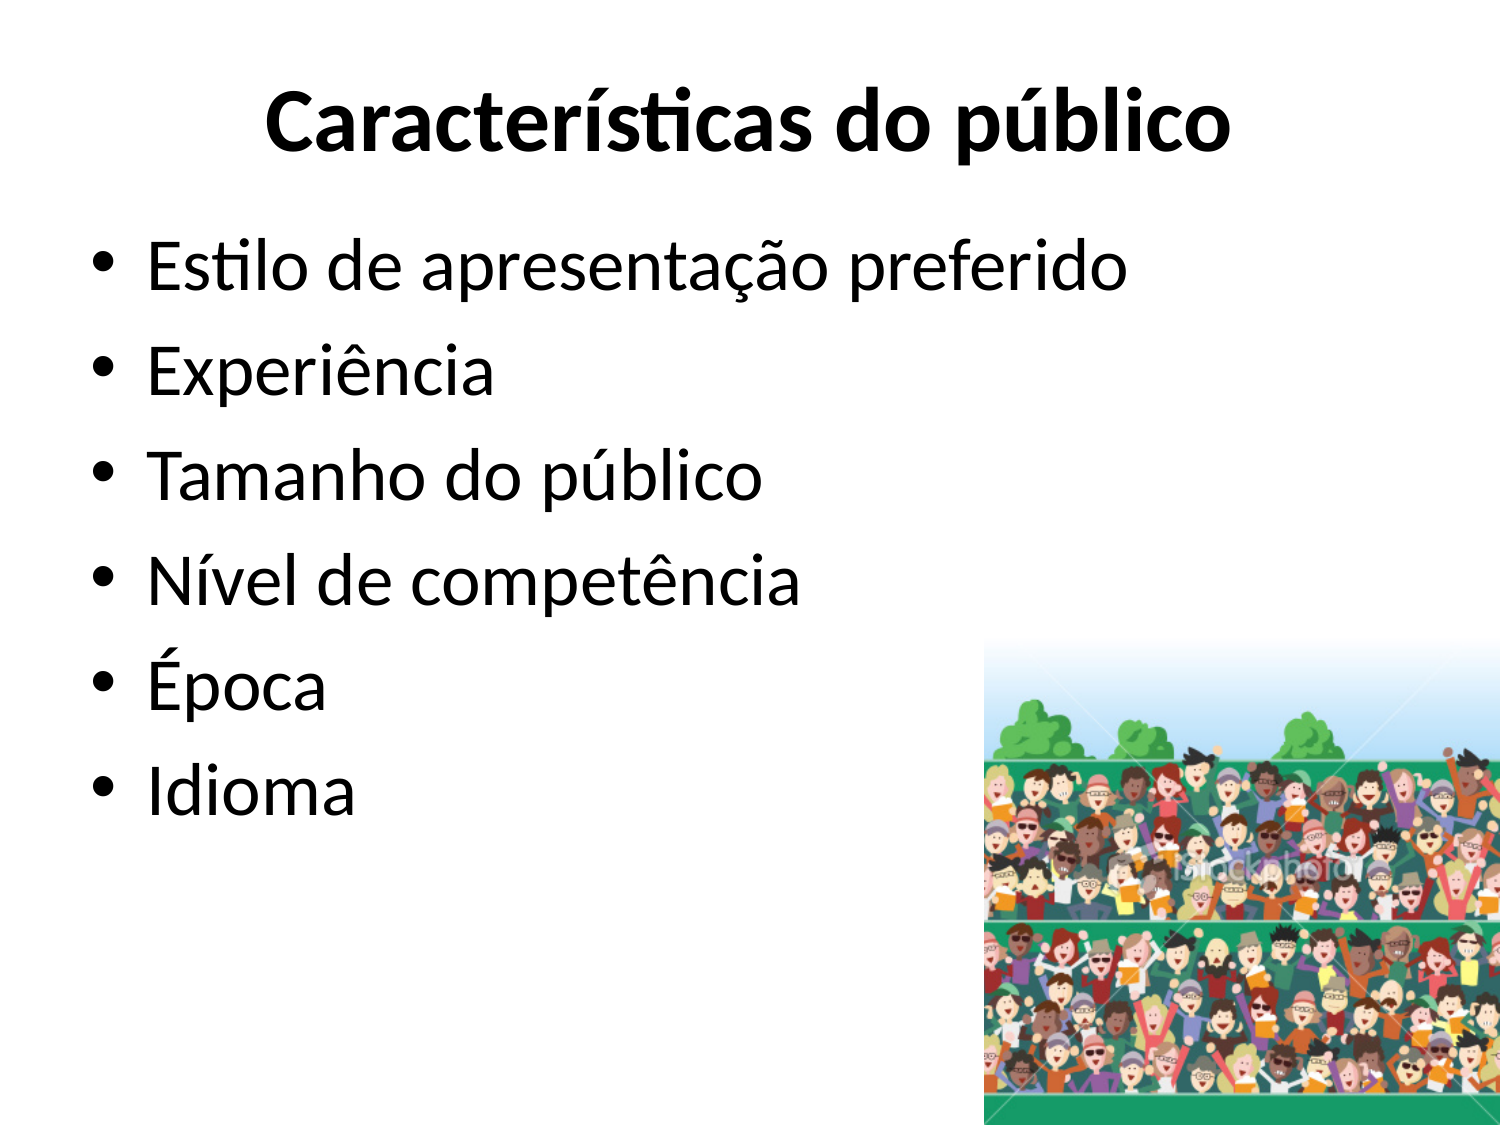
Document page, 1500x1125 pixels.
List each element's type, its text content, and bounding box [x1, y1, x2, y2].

title Características do público [74, 44, 1426, 185]
list Estilo de apresentação preferido Experiência Tamanho do público Nível de competência Época Idioma [74, 207, 1426, 1006]
picture [984, 609, 1500, 1125]
